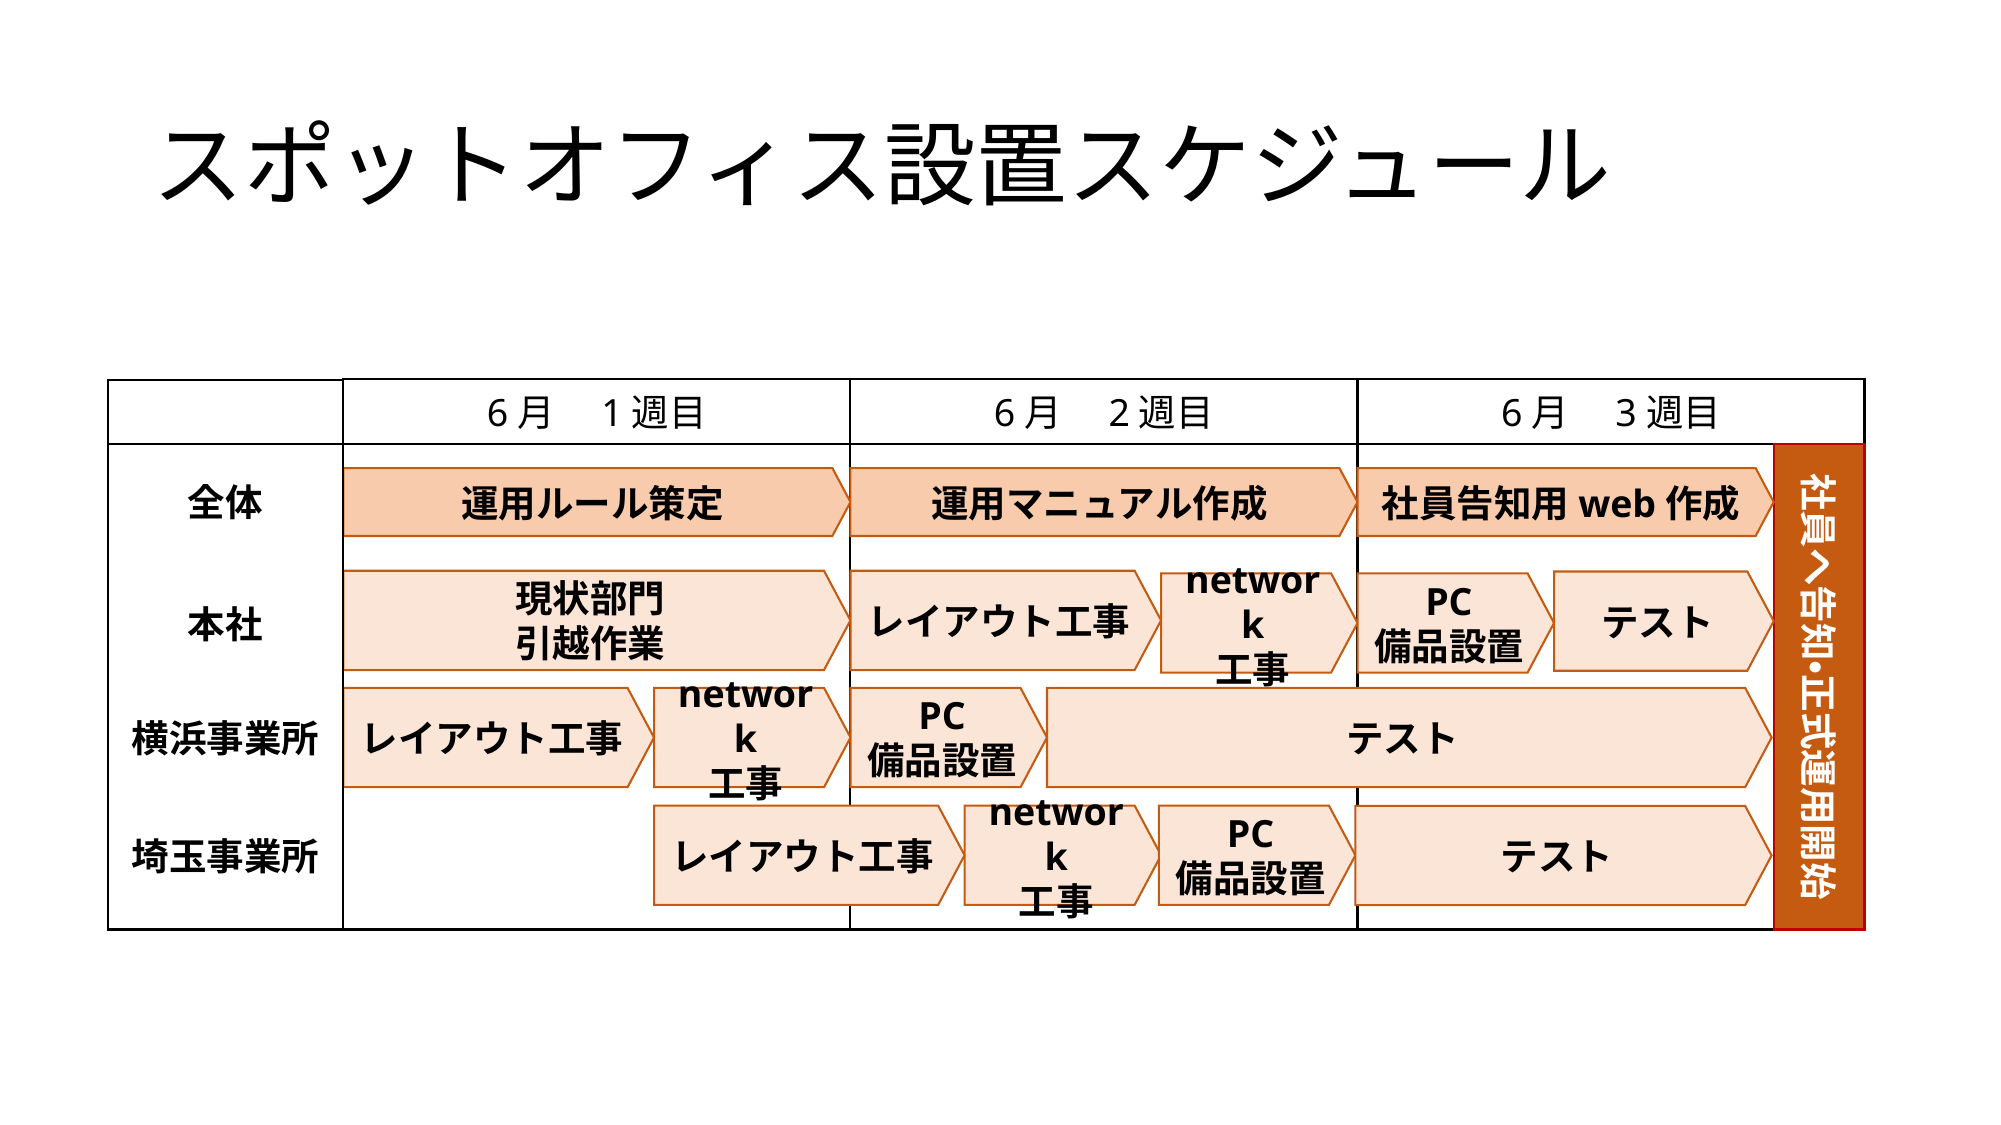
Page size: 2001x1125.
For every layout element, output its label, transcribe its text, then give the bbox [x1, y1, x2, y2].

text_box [107, 379, 1865, 930]
title スポットオフィス設置スケジュール [137, 59, 1863, 278]
